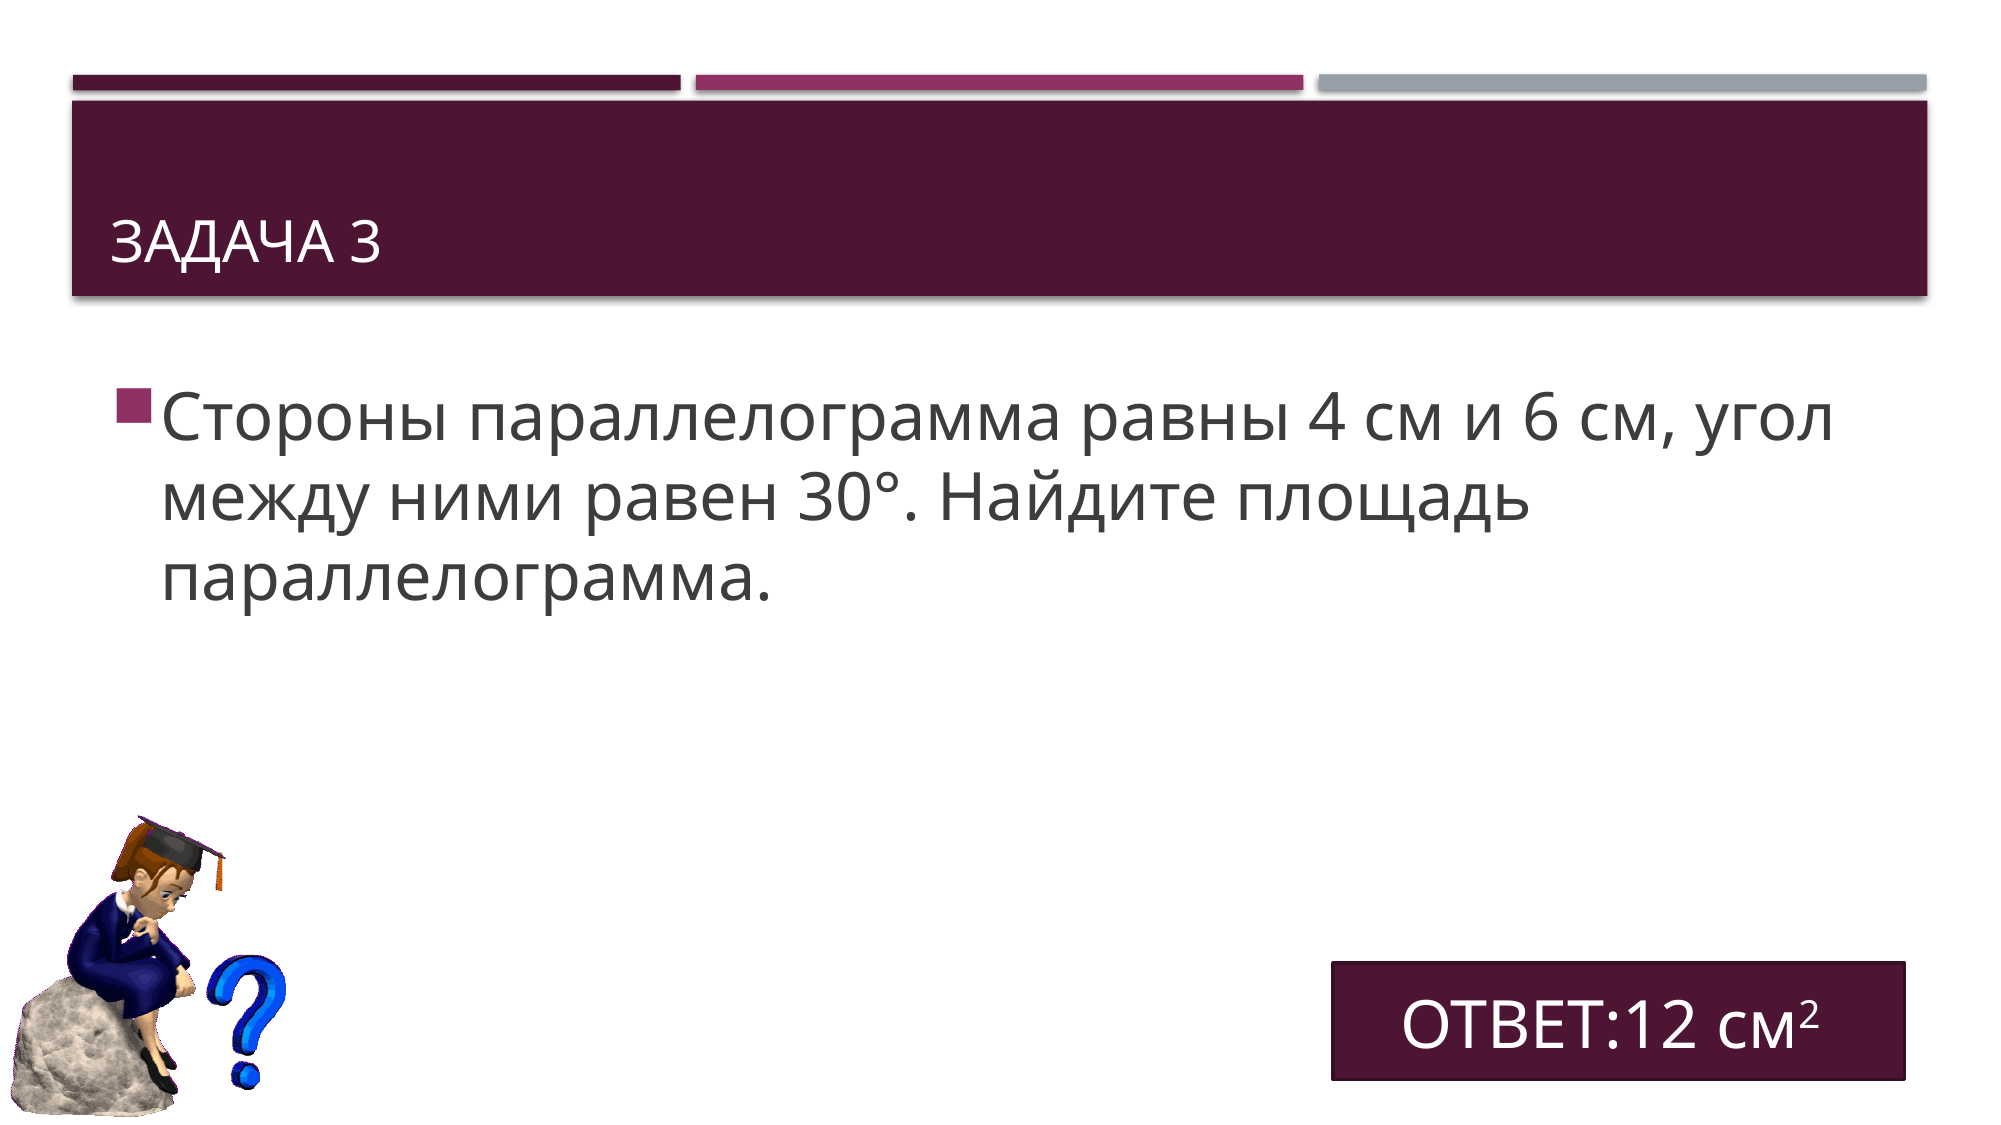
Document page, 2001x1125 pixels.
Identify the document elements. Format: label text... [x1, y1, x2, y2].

list Стороны параллелограмма равны 4 см и 6 см, угол между ними равен 30°. Найдите площадь параллелограмма. [95, 357, 1870, 630]
picture [0, 805, 307, 1125]
title Задача 3 [95, 115, 1905, 282]
text_box ОТВЕТ:12 см2 [1331, 961, 1906, 1081]
